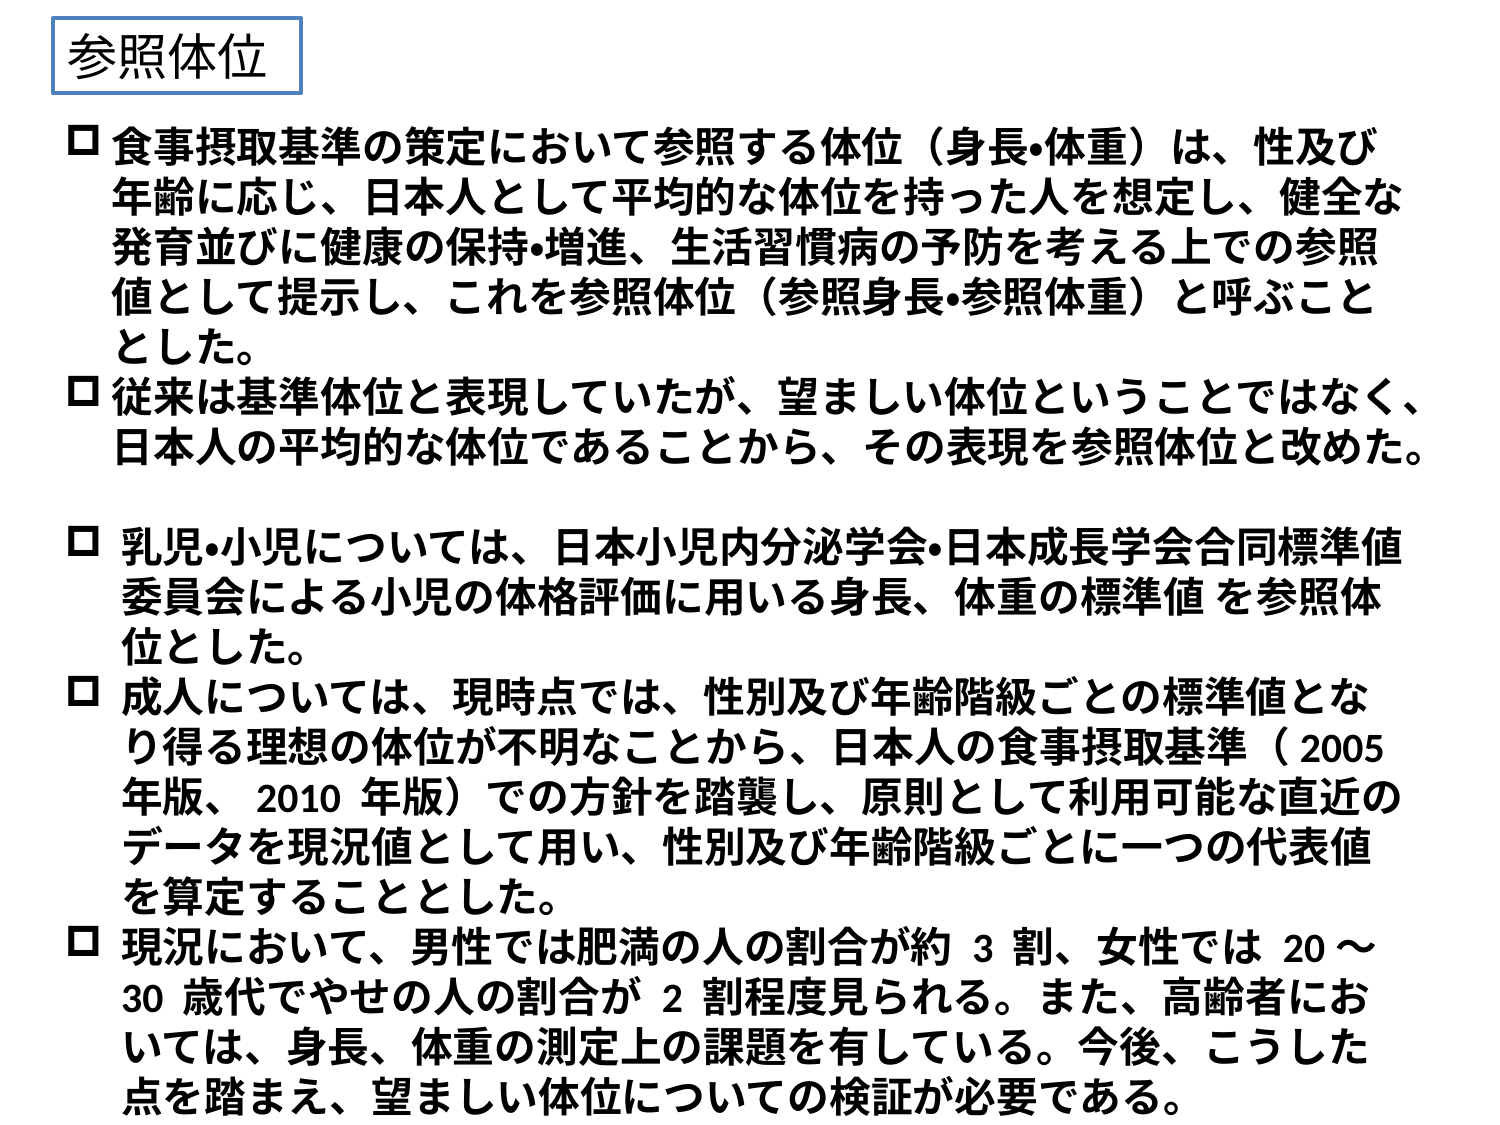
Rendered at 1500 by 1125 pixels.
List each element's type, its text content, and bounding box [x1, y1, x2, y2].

text_box 参照体位 [51, 16, 303, 95]
text_box 食事摂取基準の策定において参照する体位（身長・体重）は、性及び年齢に応じ、日本人として平均的な体位を持った人を想定し、健全な発育並びに健康の保持・増進、生活習慣病の予防を考える上での参照値として提示し、これを参照体位（参照身長・参照体重）と呼ぶこととした。 従来は基準体位と表現していたが、望ましい体位ということではなく、日本人の平均的な体位であることから、その表現を参照体位と改めた。 乳児・小児については、日本小児内分泌学会・日本成長学会合同標準値委員会による小児の体格評価に用いる身長、体重の標準値 を参照体位とした。 成人については、現時点では、性別及び年齢階級ごとの標準値となり得る理想の体位が不明なことから、日本人の食事摂取基準（2005 年版、2010 年版）での方針を踏襲し、原則として利用可能な直近のデータを現況値として用い、性別及び年齢階級ごとに一つの代表値を算定することとした。 現況において、男性では肥満の人の割合が約 3 割、女性では 20～30 歳代でやせの人の割合が 2 割程度見られる。また、高齢者においては、身長、体重の測定上の課題を有している。今後、こうした点を踏まえ、望ましい体位についての検証が必要である。 [49, 113, 1421, 1125]
